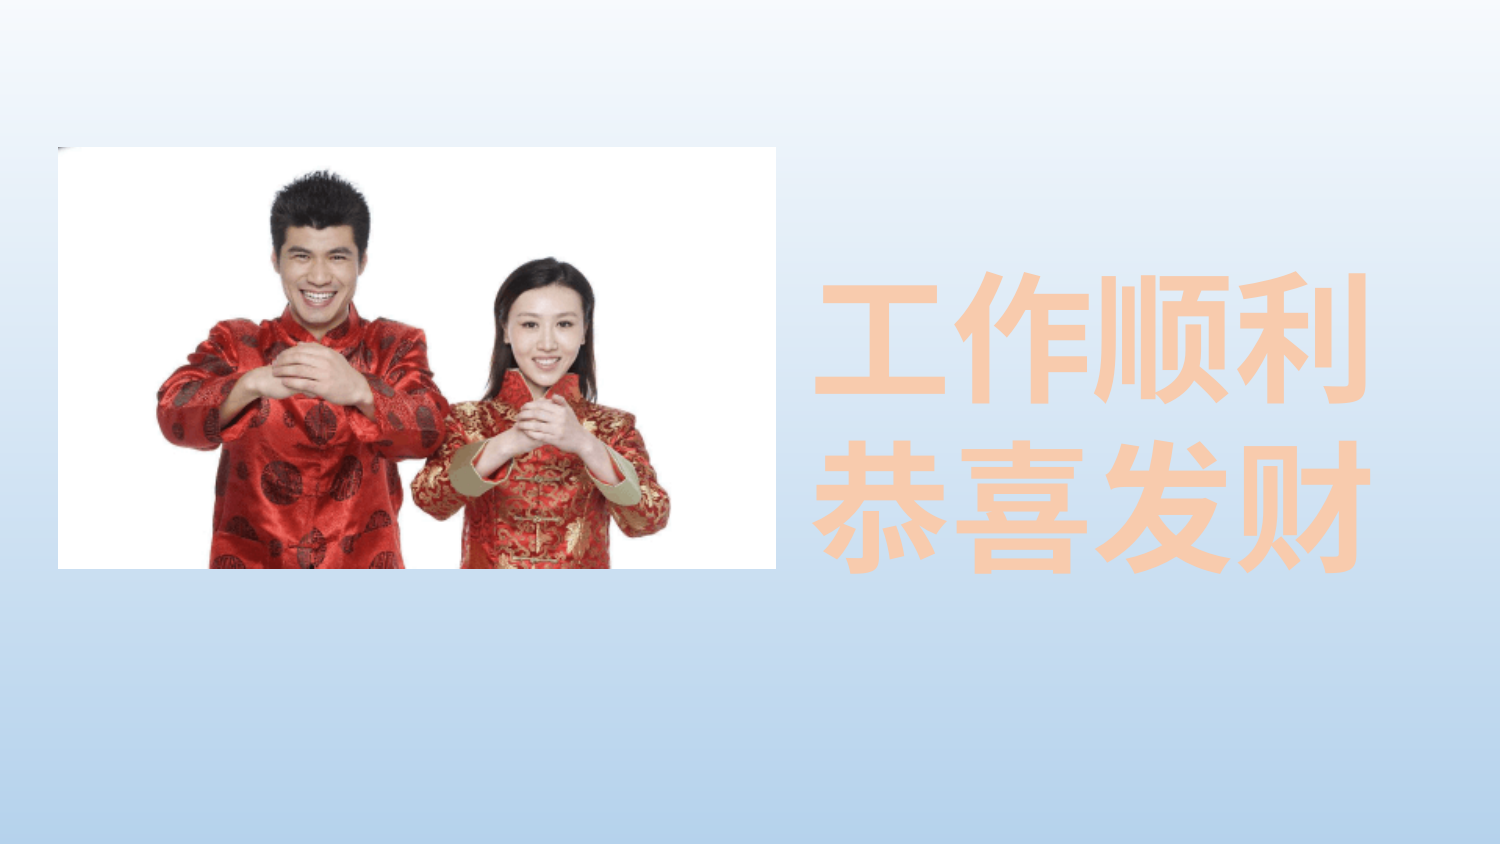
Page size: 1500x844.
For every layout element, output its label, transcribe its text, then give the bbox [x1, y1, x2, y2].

picture [58, 147, 778, 569]
text_box 工作顺利 恭喜发财 [794, 242, 1392, 598]
